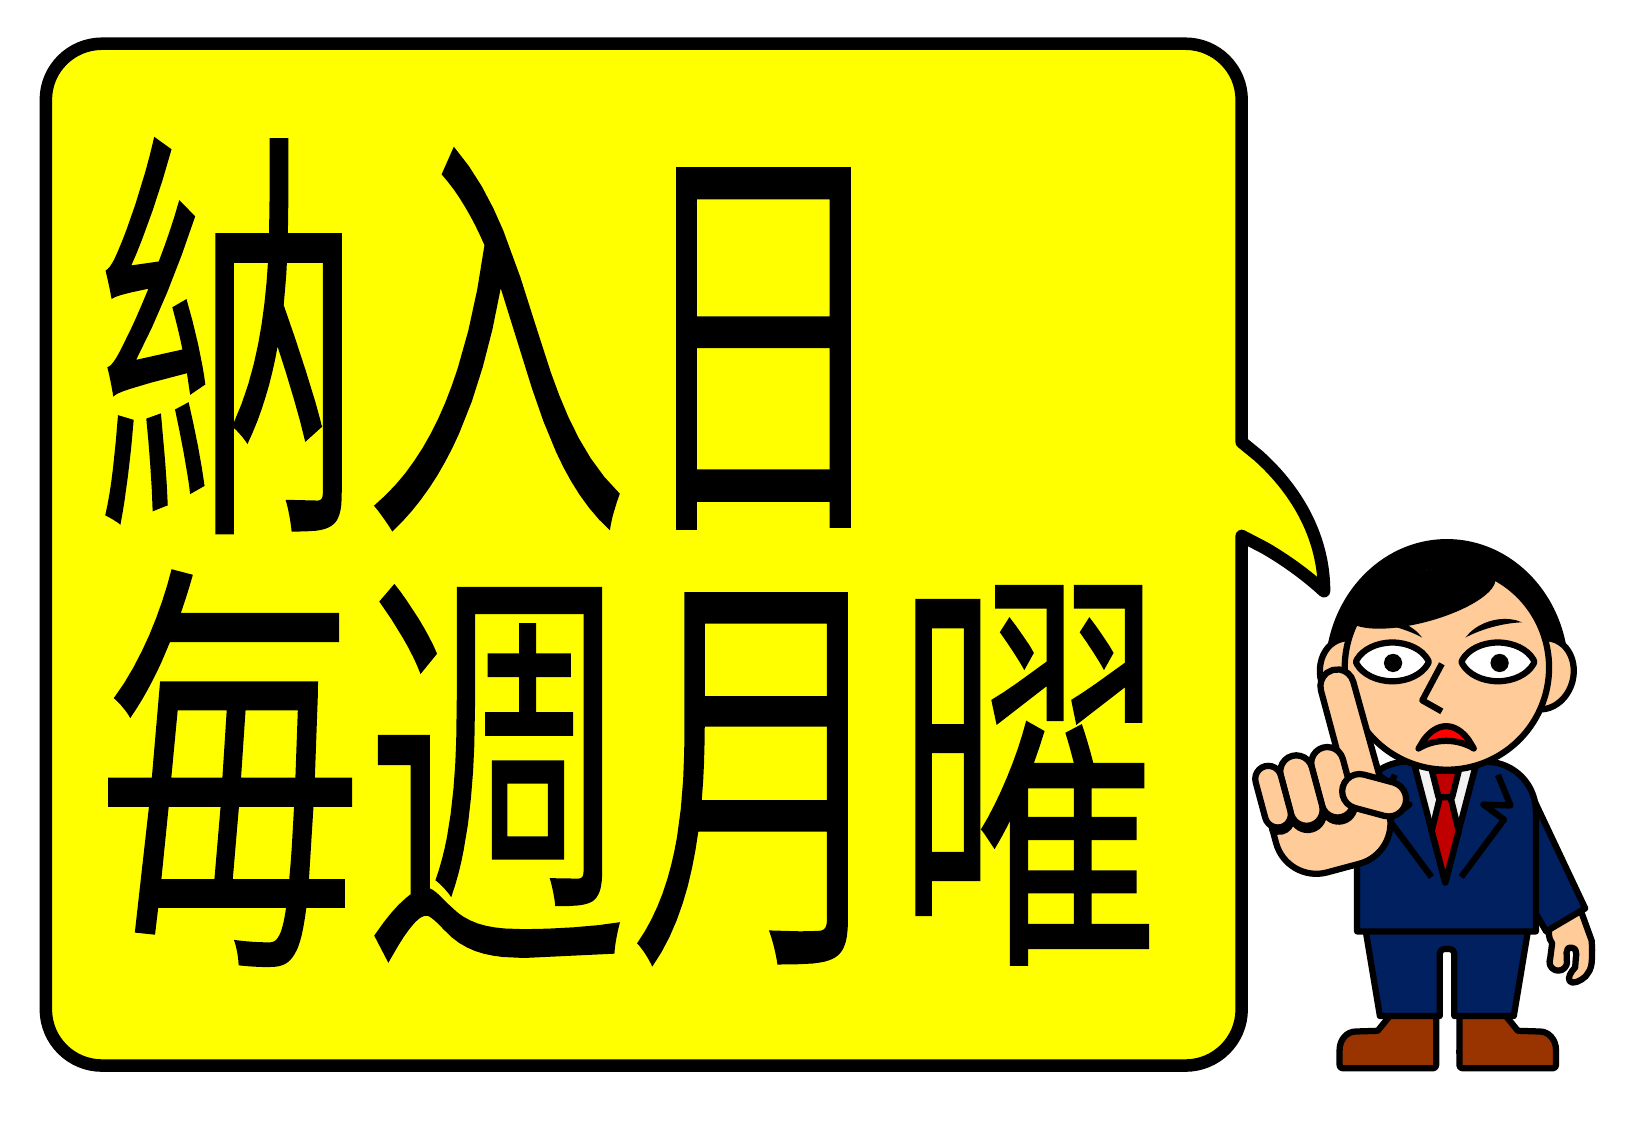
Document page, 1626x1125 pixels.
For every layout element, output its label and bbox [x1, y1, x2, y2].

text_box [1255, 541, 1602, 1069]
text_box [43, 41, 1318, 1068]
